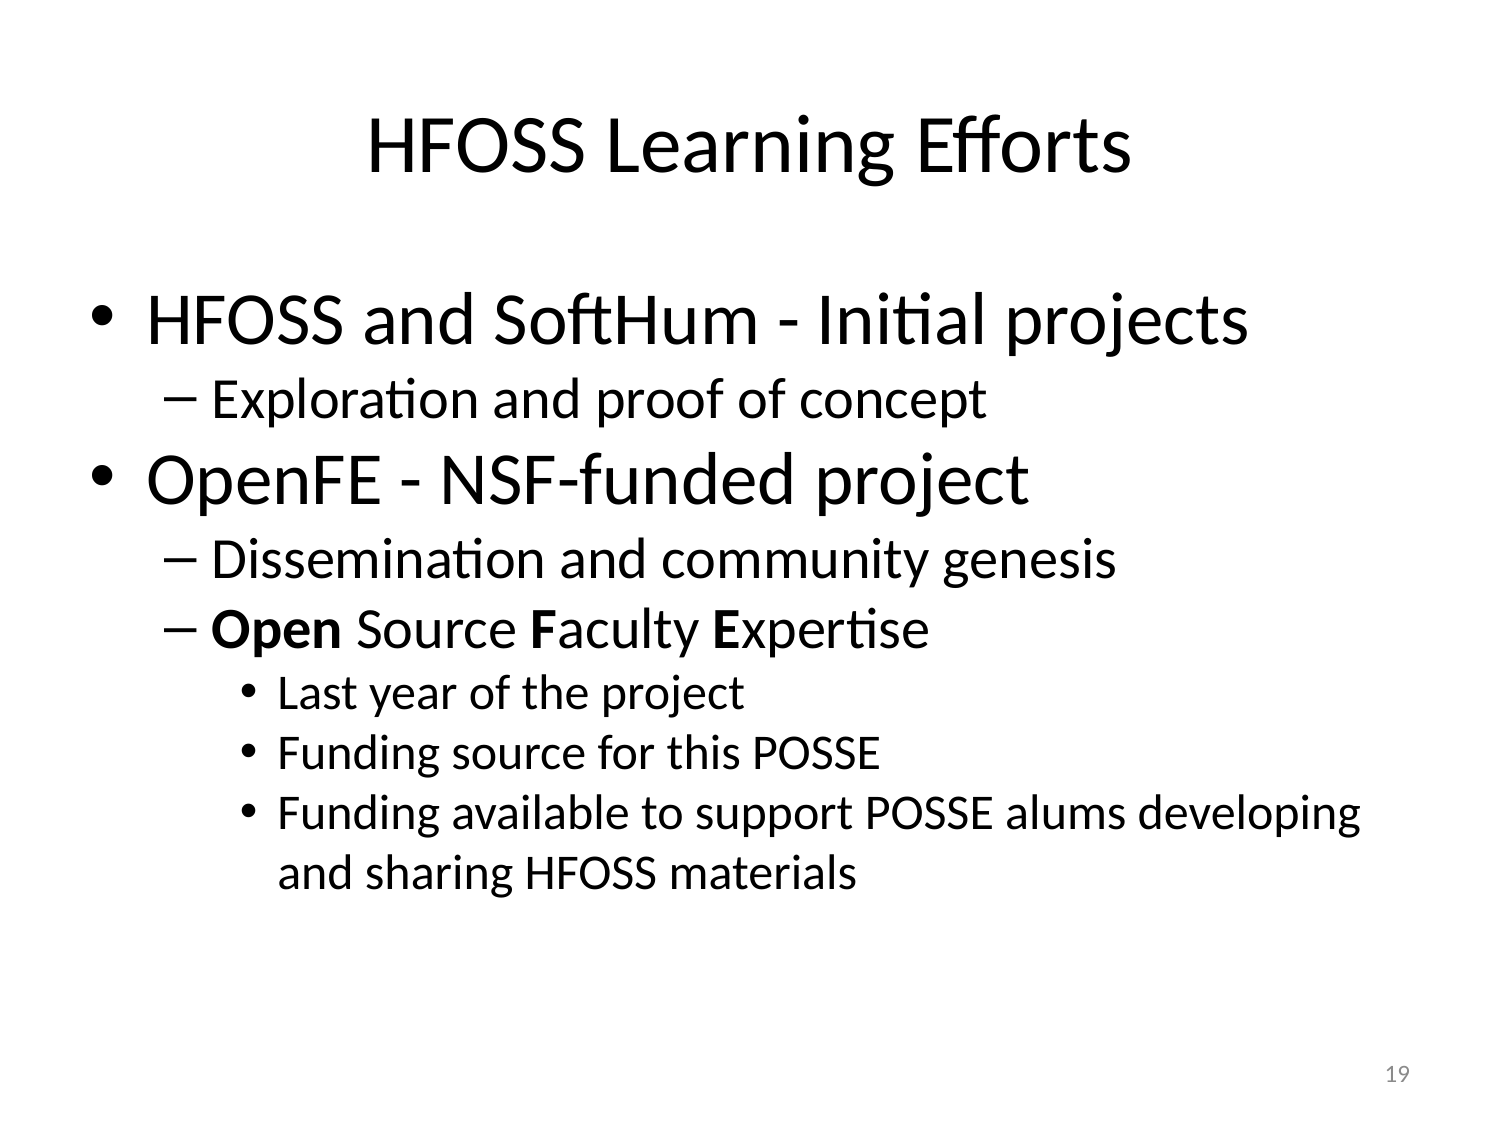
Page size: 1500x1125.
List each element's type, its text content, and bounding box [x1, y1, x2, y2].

text_box HFOSS Learning Efforts [75, 45, 1425, 233]
text_box HFOSS and SoftHum - Initial projects Exploration and proof of concept OpenFE - NSF-funded project Dissemination and community genesis Open Source Faculty Expertise Last year of the project Funding source for this POSSE Funding available to support POSSE alums developing and sharing HFOSS materials [75, 262, 1425, 1005]
text_box 19 [1074, 1042, 1425, 1103]
